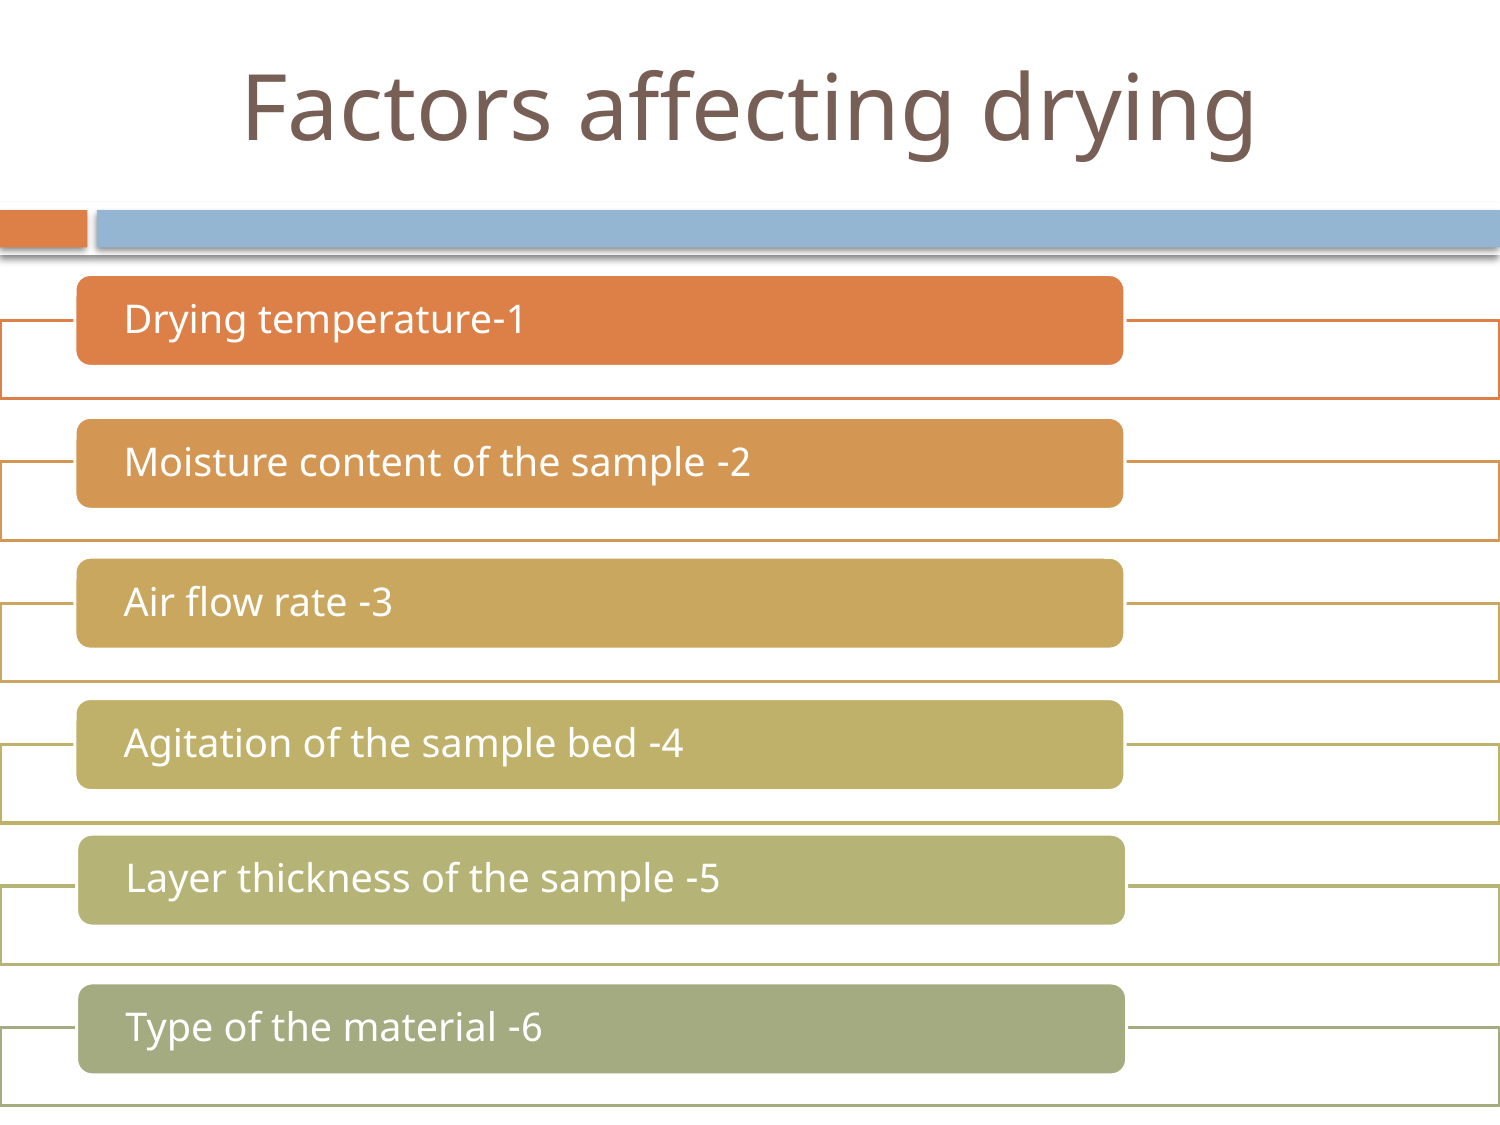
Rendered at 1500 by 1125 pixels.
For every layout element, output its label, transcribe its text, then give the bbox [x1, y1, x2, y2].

title Factors affecting drying [0, 7, 1500, 200]
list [0, 255, 1500, 1125]
